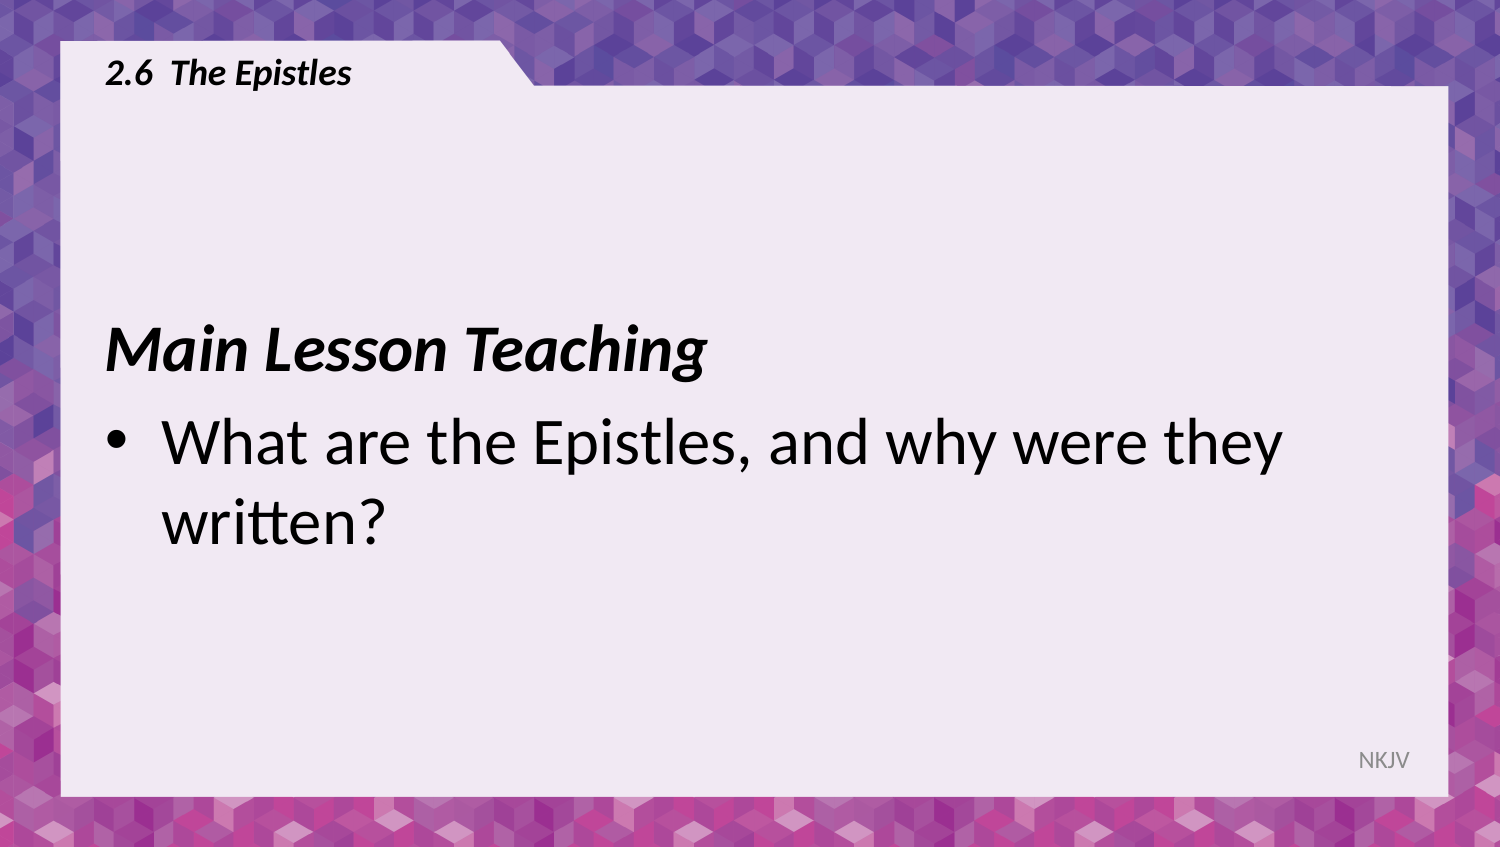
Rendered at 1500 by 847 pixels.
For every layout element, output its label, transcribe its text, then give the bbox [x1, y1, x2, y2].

picture [0, 0, 1500, 847]
title 2.6 The Epistles [89, 33, 1420, 108]
footer NKJV [950, 736, 1425, 782]
list Main Lesson Teaching What are the Epistles, and why were they written? [89, 141, 1403, 722]
